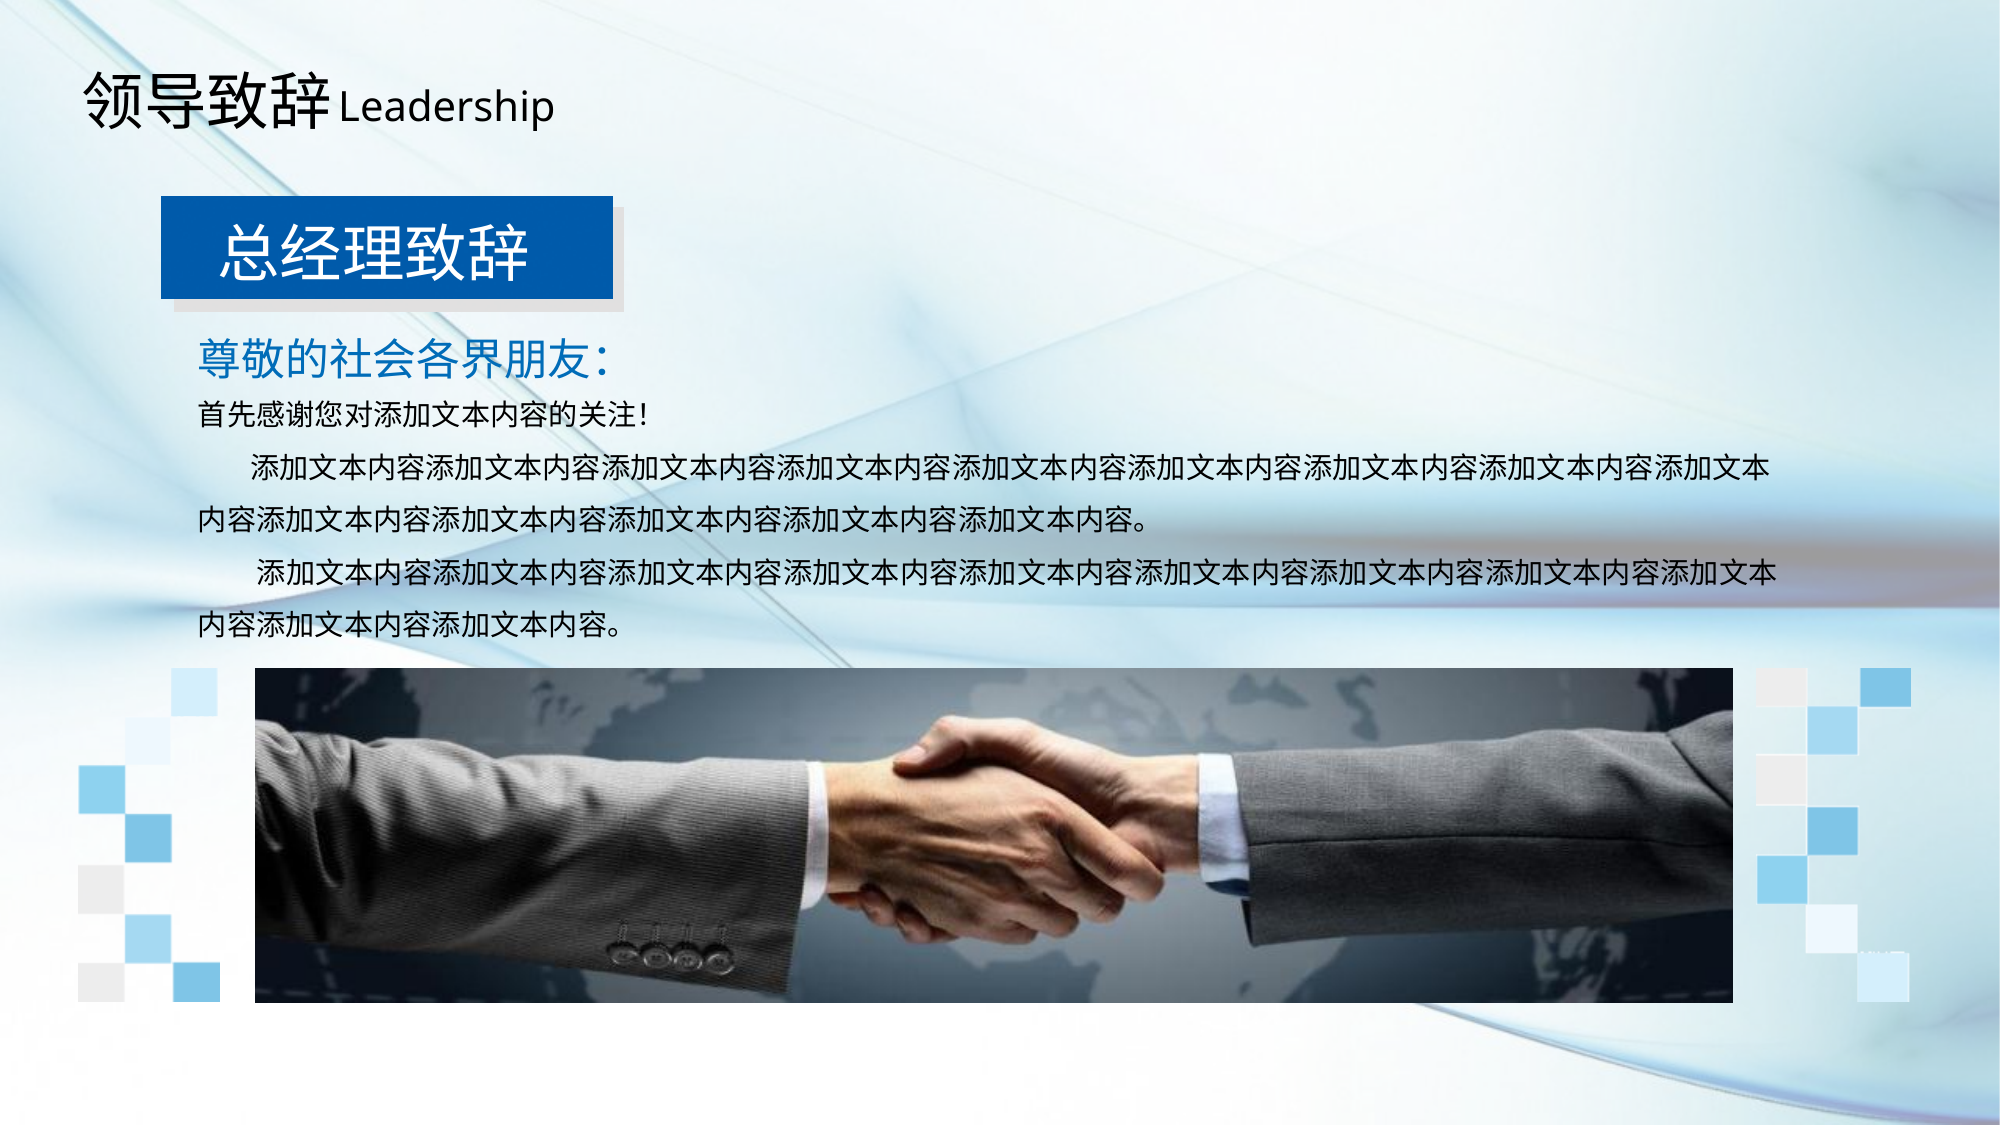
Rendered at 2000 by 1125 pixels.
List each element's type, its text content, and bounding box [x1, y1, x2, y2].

picture [78, 668, 220, 1002]
text_box Leadership [323, 72, 571, 137]
picture [1755, 668, 1911, 1002]
picture [255, 668, 1733, 1003]
text_box 尊敬的社会各界朋友： [186, 326, 647, 373]
picture [160, 196, 625, 312]
text_box 首先感谢您对添加文本内容的关注！ 添加文本内容添加文本内容添加文本内容添加文本内容添加文本内容添加文本内容添加文本内容添加文本内容添加文本内容添加文本内容添加文本内容添加文本内容添加文本内容添加文本内容。 添加文本内容添加文本内容添加文本内容添加文本内容添加文本内容添加文本内容添加文本内容添加文本内容添加文本内容添加文本内容添加文本内容。 [186, 373, 1811, 714]
text_box 领导致辞 [66, 54, 347, 145]
